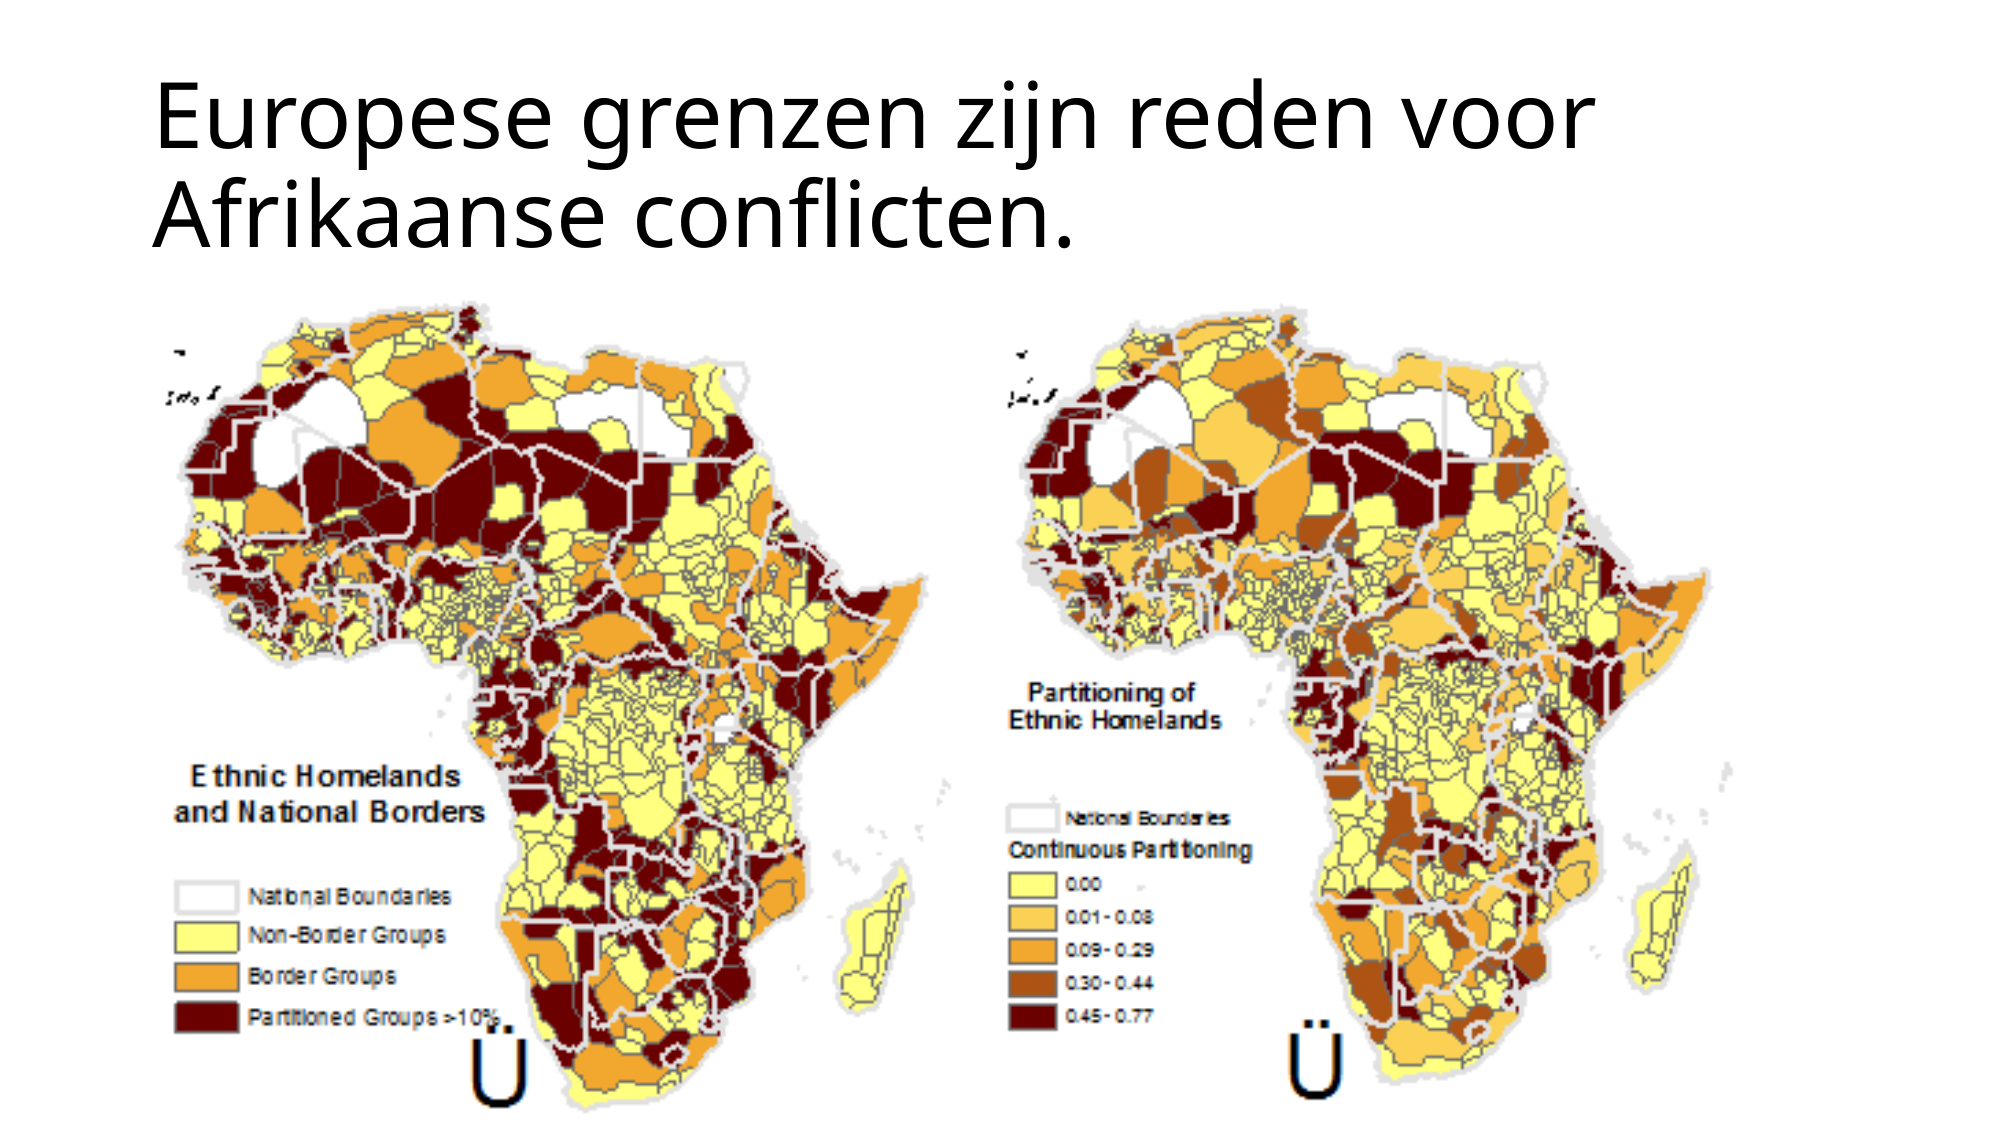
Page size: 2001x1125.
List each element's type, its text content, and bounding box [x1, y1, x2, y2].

picture [153, 299, 1739, 1125]
title Europese grenzen zijn reden voor Afrikaanse conflicten. [137, 59, 1863, 278]
